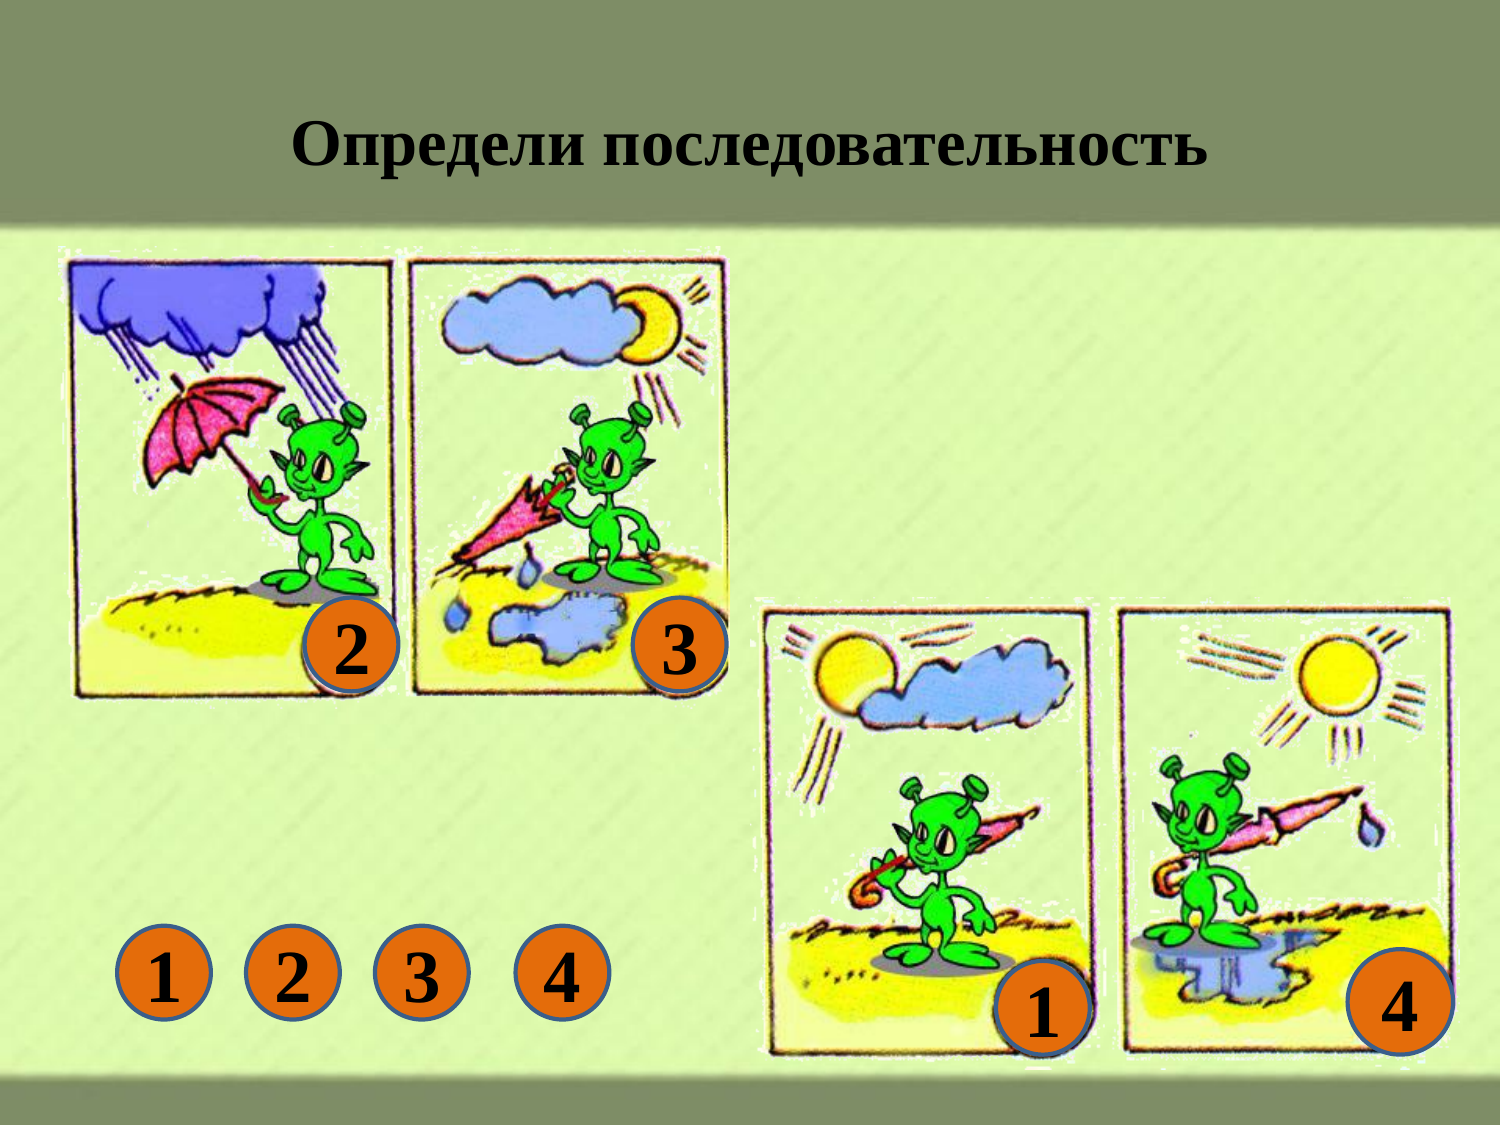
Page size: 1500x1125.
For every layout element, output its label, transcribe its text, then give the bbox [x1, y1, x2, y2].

text_box 4 [513, 923, 612, 1022]
picture [0, 0, 1500, 1125]
title Определи последовательность [74, 44, 1426, 233]
text_box 3 [372, 923, 471, 1022]
text_box 2 [243, 923, 342, 1022]
text_box 1 [115, 923, 213, 1022]
